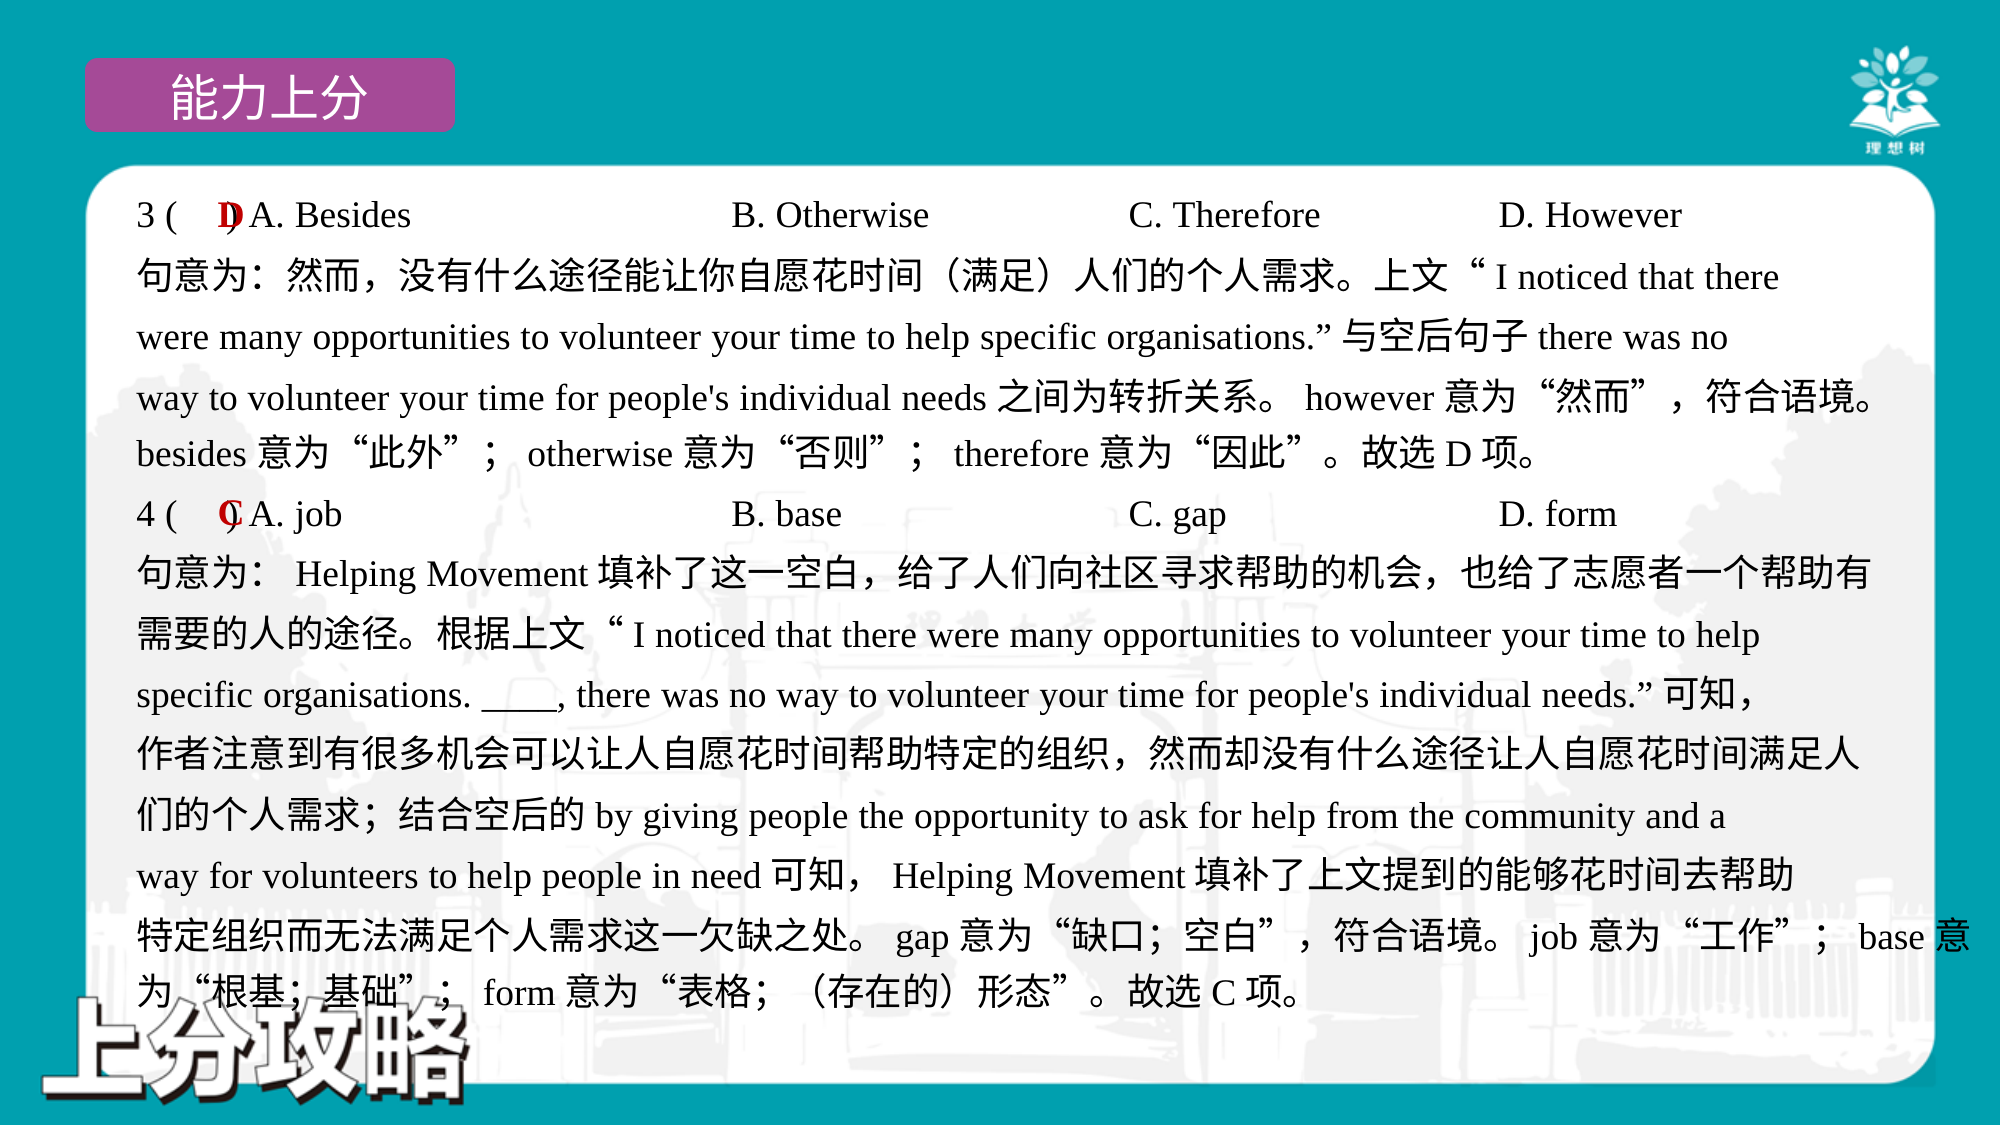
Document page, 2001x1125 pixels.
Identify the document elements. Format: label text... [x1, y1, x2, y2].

text_box D [204, 176, 259, 230]
picture [0, 0, 2000, 1125]
text_box 句意为：Helping Movement填补了这一空白，给了人们向社区寻求帮助的机会，也给了志愿者一个帮助有 需要的人的途径。根据上文“I noticed that there were many opportunities to volunteer your time to help specific organisations. ____, there was no way to volunteer your time for people's individual needs.”可知， 作者注意到有很多机会可以让人自愿花时间帮助特定的组织，然而却没有什么途径让人自愿花时间满足人 们的个人需求；结合空后的by giving people the opportunity to ask for help from the community and a way for volunteers to help people in need可知，Helping Movement填补了上文提到的能够花时间去帮助 特定组织而无法满足个人需求这一欠缺之处。gap意为“缺口；空白”，符合语境。job意为“工作”；base意 为“根基；基础”；form意为“表格；（存在的）形态”。故选C项。 [136, 533, 1865, 1009]
text_box 4 ( ) A. job B. base C. gap D. form [259, 475, 1865, 528]
text_box C [204, 474, 259, 528]
text_box 句意为：然而，没有什么途径能让你自愿花时间（满足）人们的个人需求。上文“I noticed that there were many opportunities to volunteer your time to help specific organisations.”与空后句子there was no way to volunteer your time for people's individual needs之间为转折关系。however意为“然而”，符合语境。 besides意为“此外”；otherwise意为“否则”；therefore意为“因此”。故选D项。 [136, 236, 1865, 470]
text_box 4 ( ) A. job B. base C. gap D. form [136, 475, 204, 528]
text_box 3 ( ) A. Besides B. Otherwise C. Therefore D. However [136, 176, 204, 230]
text_box 3 ( ) A. Besides B. Otherwise C. Therefore D. However [259, 176, 1865, 230]
